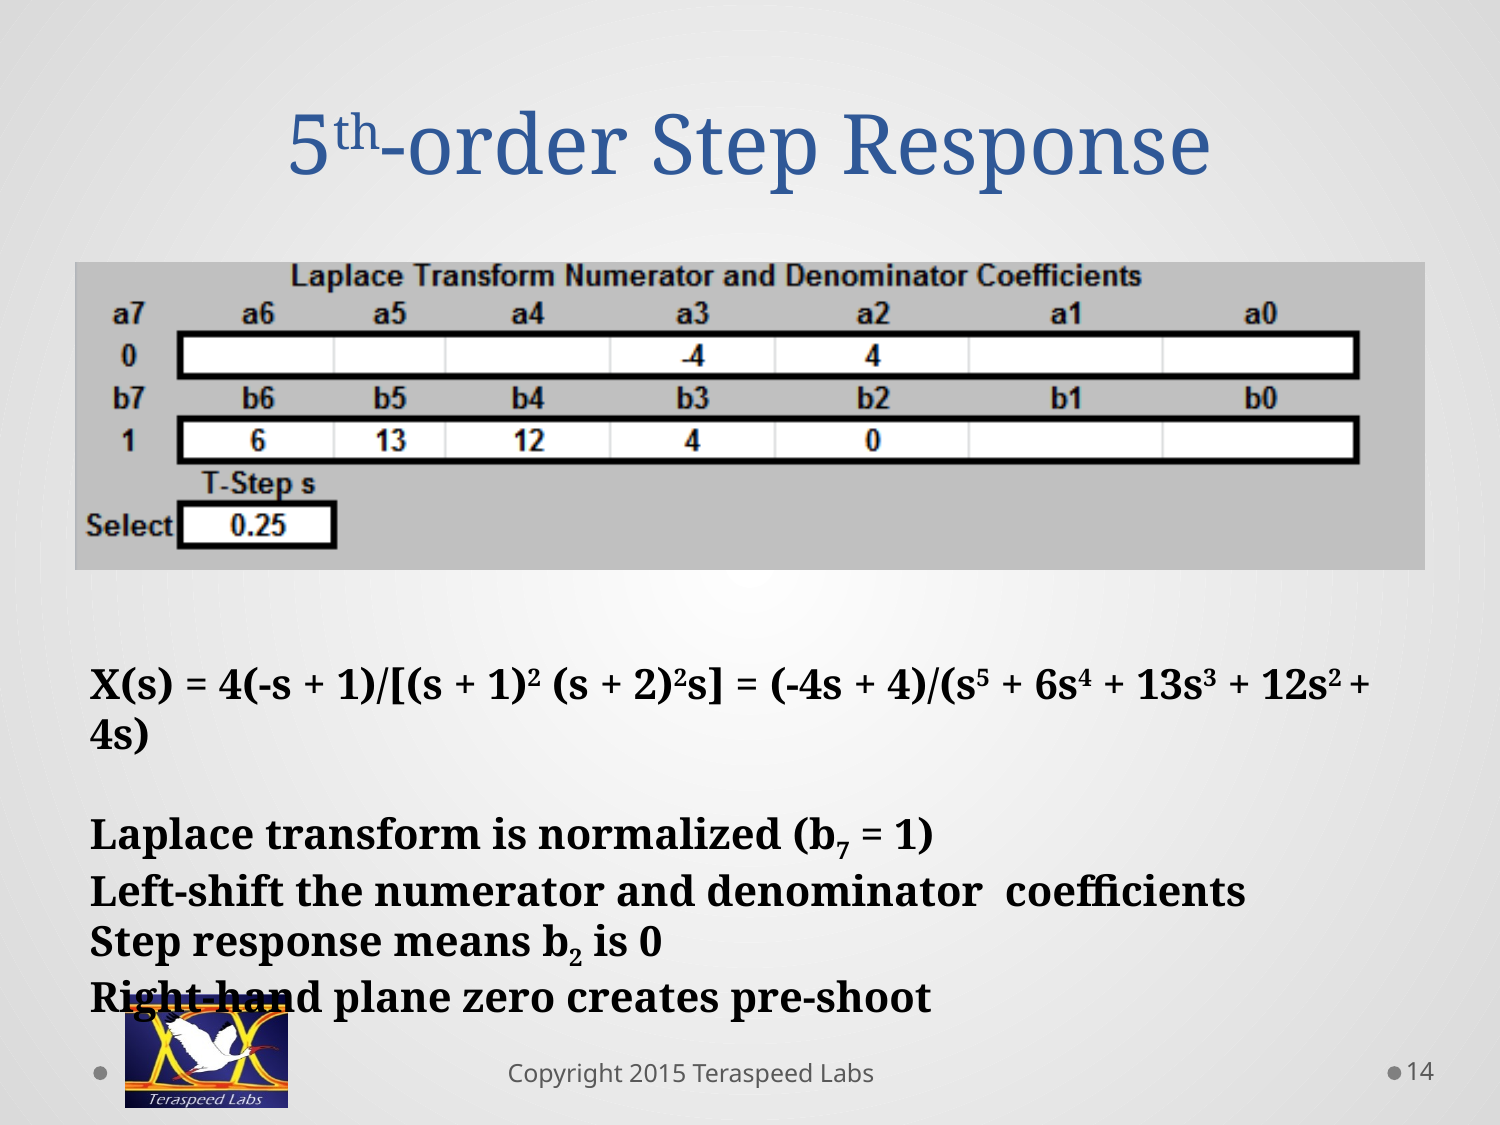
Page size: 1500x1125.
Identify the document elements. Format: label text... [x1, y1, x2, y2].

picture [74, 262, 1426, 571]
picture [125, 1029, 288, 1108]
footer Copyright 2015 Teraspeed Labs [500, 1044, 968, 1105]
slide_number 14 [1401, 1042, 1494, 1103]
title 5th-order Step Response [75, 0, 1425, 261]
text_box X(s) = 4(-s + 1)/[(s + 1)2 (s + 2)2s] = (-4s + 4)/(s5 + 6s4 + 13s3 + 12s2 + 4s) Laplace transform is normalized (b7 = 1) Left-shift the numerator and denominator coefficients Step response means b2 is 0 Right-hand plane zero creates pre-shoot [74, 650, 1425, 1029]
